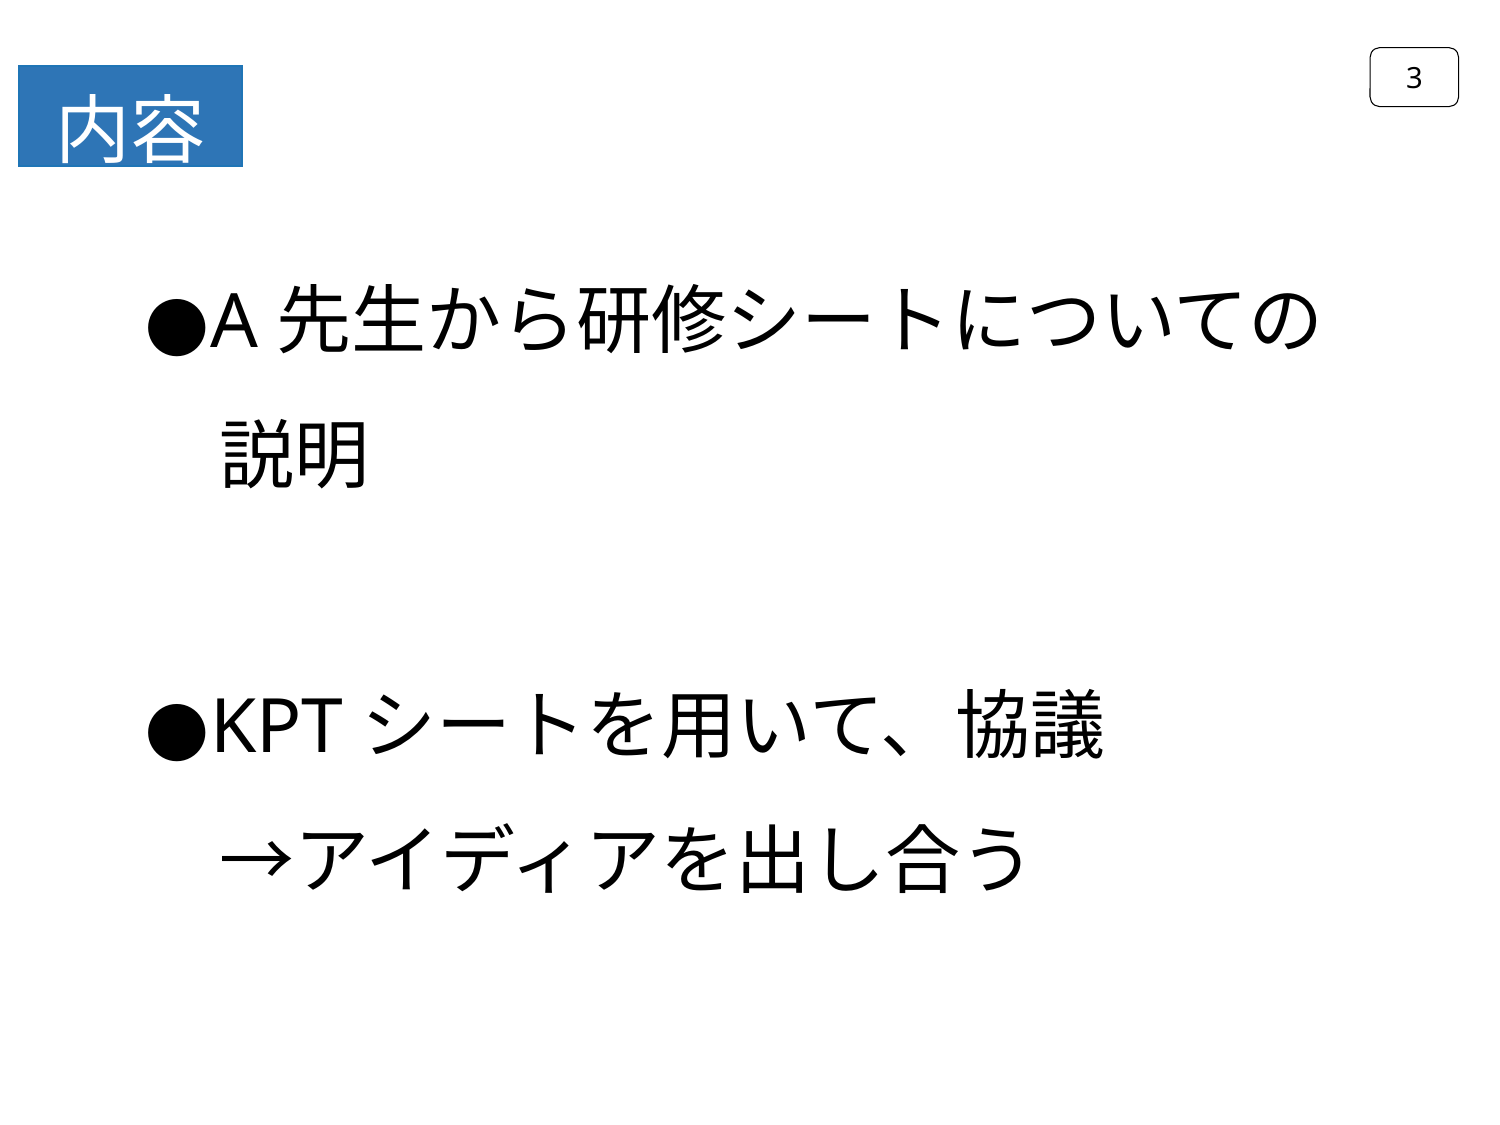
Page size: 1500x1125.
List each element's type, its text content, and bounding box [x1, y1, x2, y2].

text_box ●A先生から研修シートについての 説明 ●KPTシートを用いて、協議 →アイディアを出し合う [129, 219, 1371, 910]
text_box 内容 [18, 65, 243, 167]
text_box 3 [1368, 46, 1460, 108]
